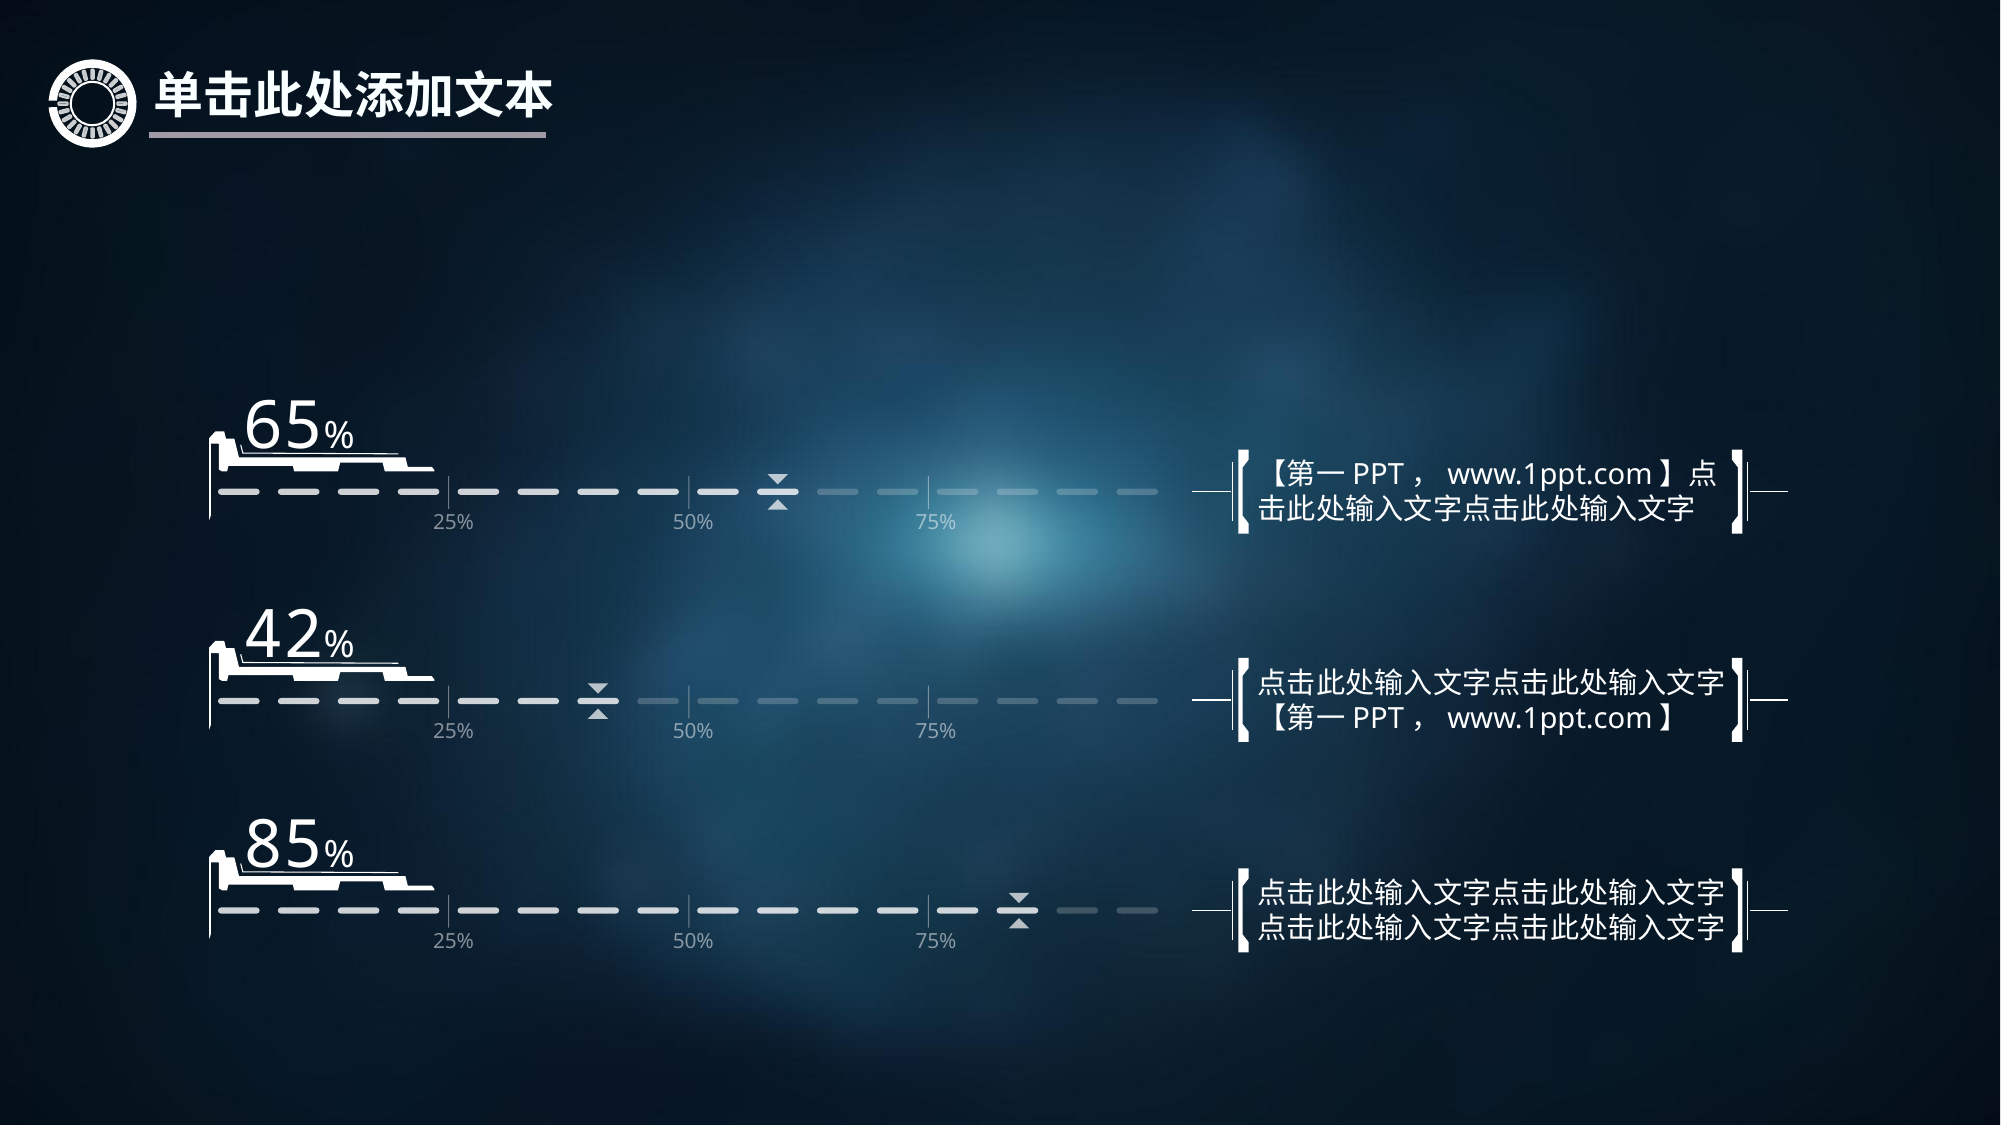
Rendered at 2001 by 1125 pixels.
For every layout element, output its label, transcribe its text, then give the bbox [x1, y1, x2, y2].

text_box 单击此处添加文本 [137, 69, 579, 127]
text_box 42% [228, 583, 370, 640]
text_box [209, 850, 435, 940]
picture [0, 0, 2001, 1125]
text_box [209, 640, 435, 730]
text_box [221, 466, 1155, 542]
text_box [221, 885, 1155, 961]
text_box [1192, 449, 1789, 534]
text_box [1192, 657, 1789, 742]
text_box 85% [228, 793, 370, 850]
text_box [1192, 868, 1789, 953]
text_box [209, 431, 435, 521]
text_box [221, 676, 1155, 751]
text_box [48, 59, 137, 148]
text_box 65% [228, 374, 370, 431]
